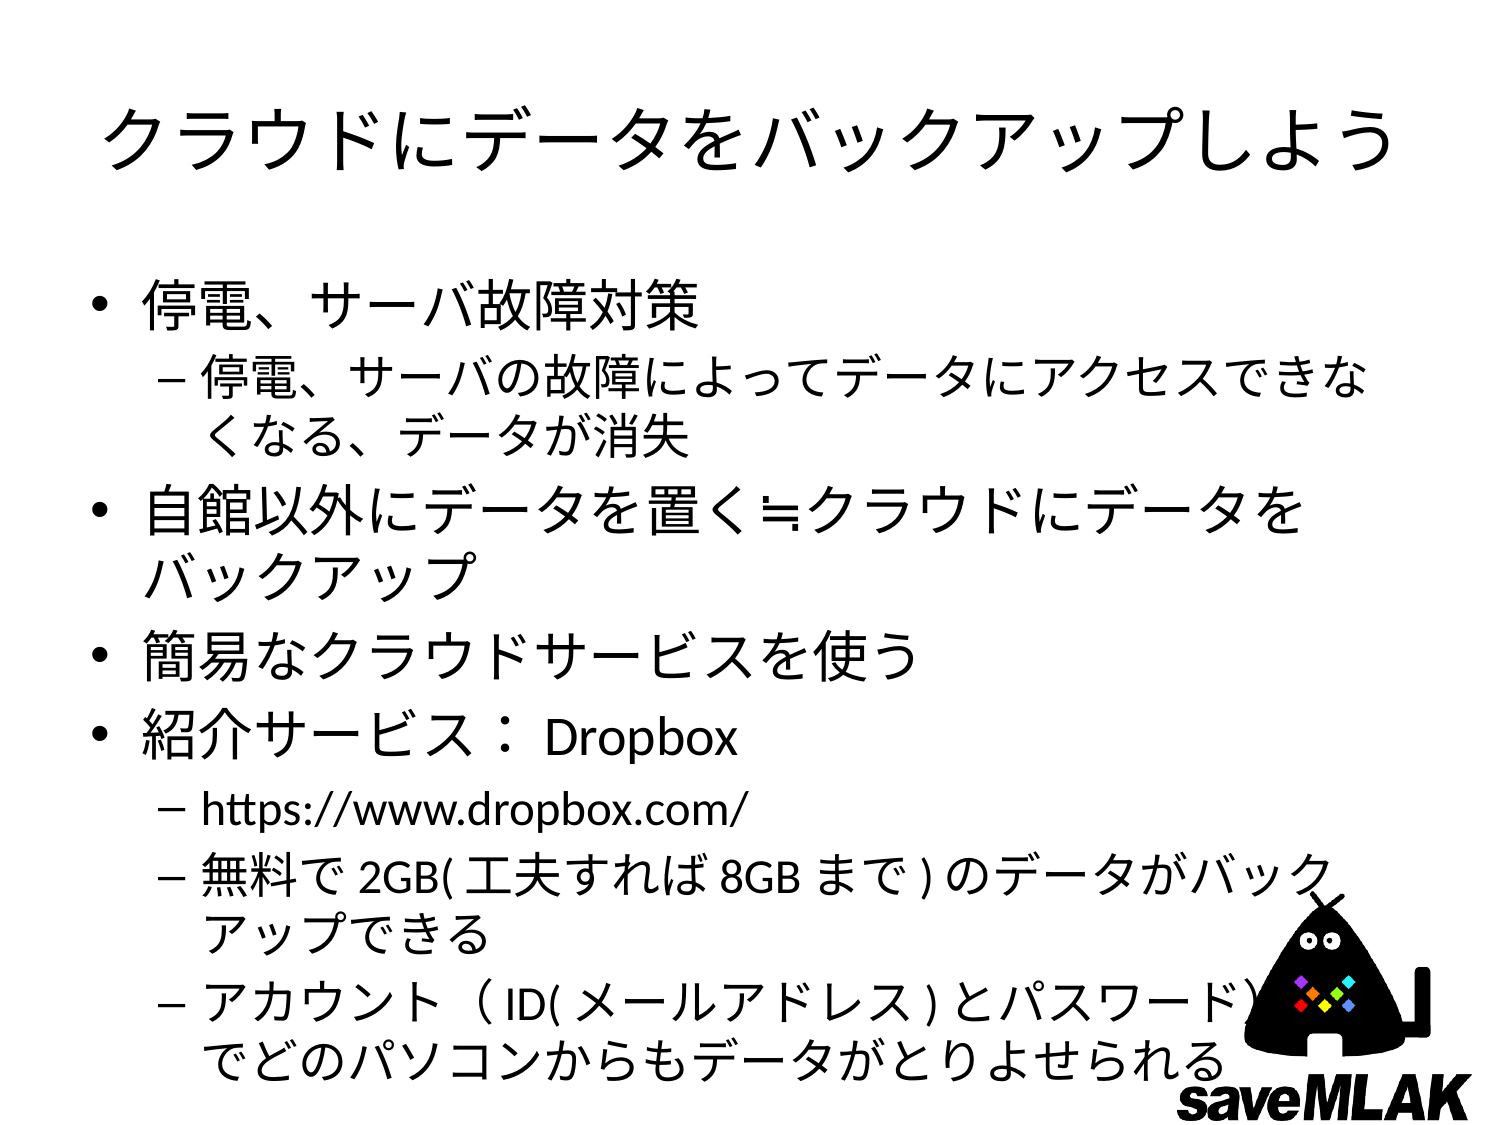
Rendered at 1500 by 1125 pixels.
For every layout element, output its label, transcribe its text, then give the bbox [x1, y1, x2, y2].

picture [1177, 891, 1472, 1121]
title クラウドにデータをバックアップしよう [75, 45, 1425, 233]
list 停電、サーバ故障対策 停電、サーバの故障によってデータにアクセスできなくなる、データが消失 自館以外にデータを置く≒クラウドにデータをバックアップ 簡易なクラウドサービスを使う 紹介サービス：Dropbox https://www.dropbox.com/ 無料で2GB(工夫すれば8GBまで)のデータがバックアップできる アカウント（ID(メールアドレス)とパスワード） でどのパソコンからもデータがとりよせられる [75, 262, 1425, 1106]
